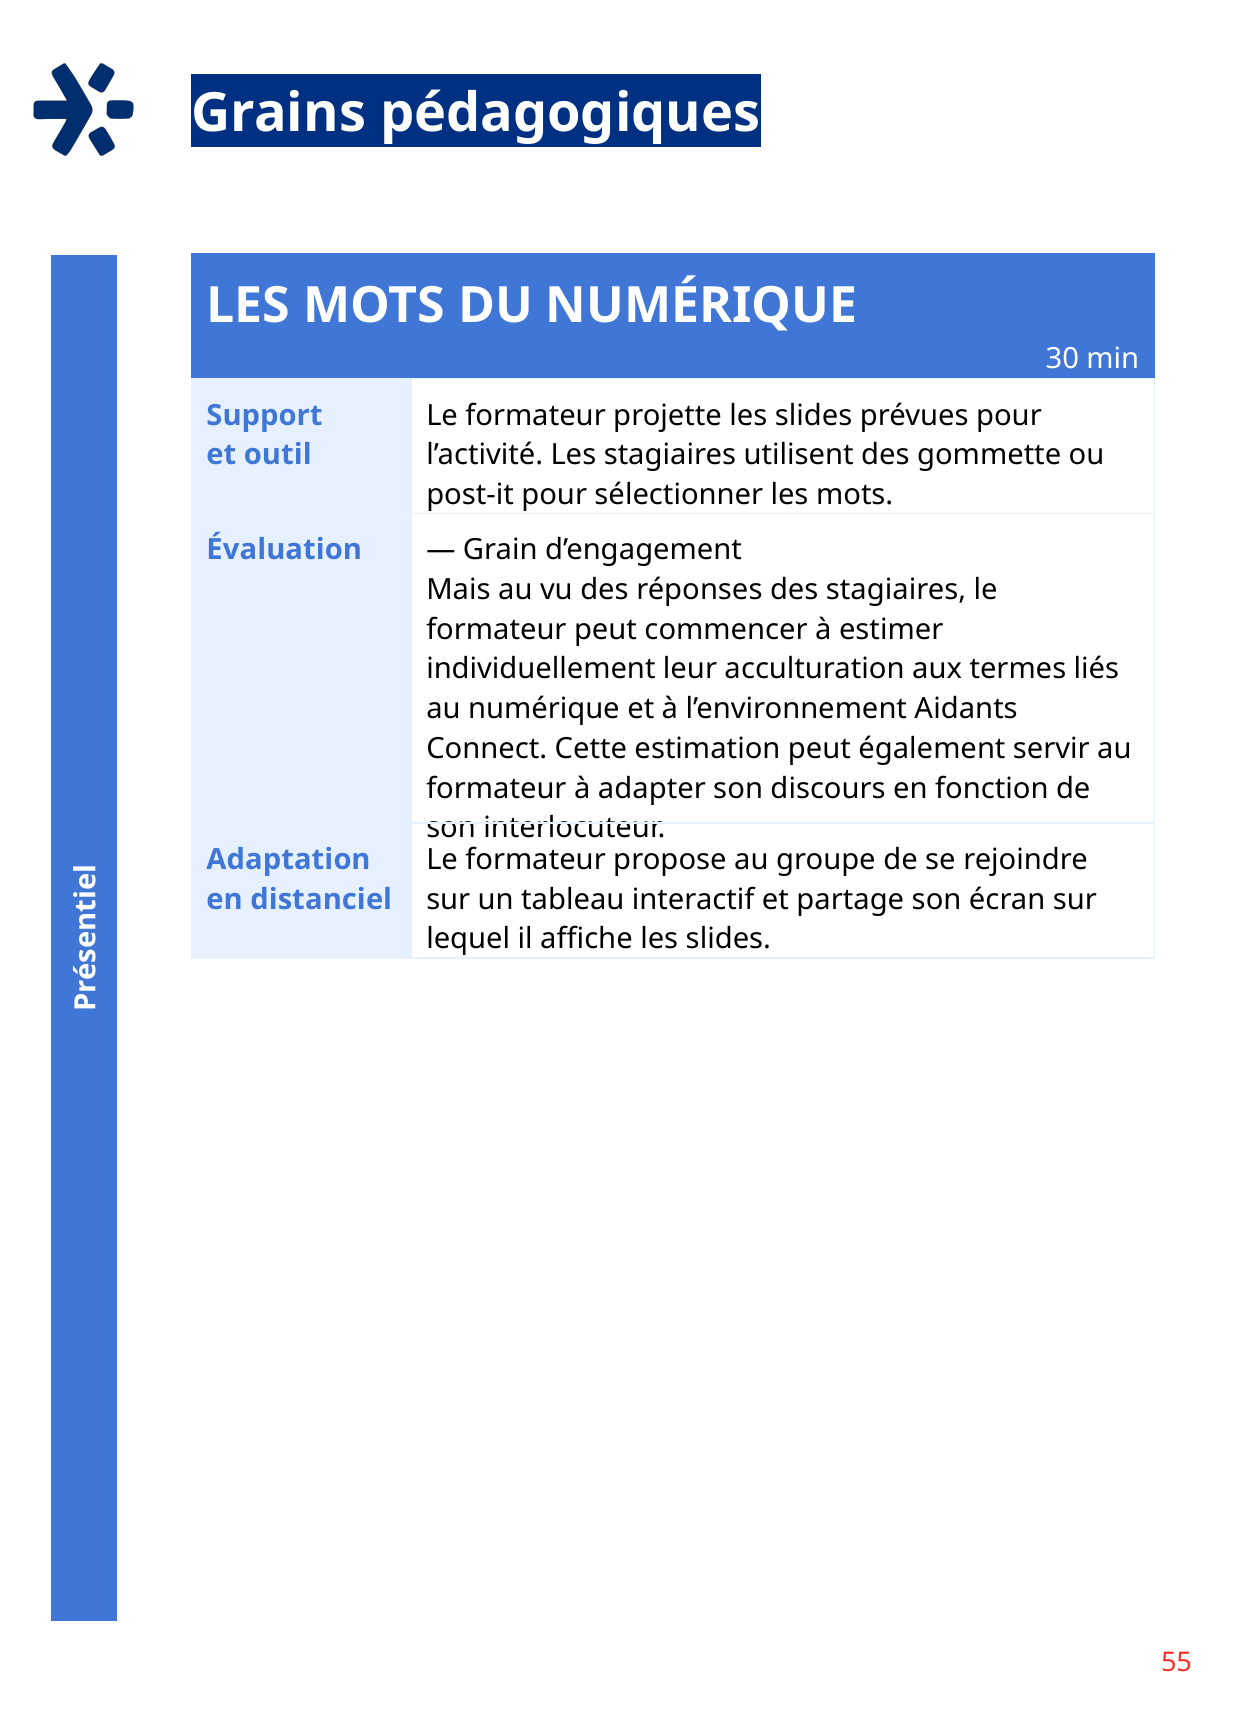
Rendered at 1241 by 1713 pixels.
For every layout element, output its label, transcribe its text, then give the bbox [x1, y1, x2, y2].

table_header LES MOTS DU NUMÉRIQUE 30 min [192, 254, 1154, 378]
text_box Grains pédagogiques [185, 71, 962, 148]
table_cell Le formateur projette les slides prévues pour l’activité. Les stagiaires utilisent des gommette ou post-it pour sélectionner les mots. [412, 379, 1154, 513]
table_cell Adaptation en distanciel [192, 824, 411, 957]
text_box Présentiel [49, 253, 118, 1622]
table_cell Support et outil [192, 379, 411, 513]
table_cell Le formateur propose au groupe de se rejoindre sur un tableau interactif et partage son écran sur lequel il affiche les slides. [412, 824, 1154, 957]
picture [32, 61, 135, 157]
slide_number ‹#› [1136, 1621, 1211, 1705]
table_cell — Grain d’engagement Mais au vu des réponses des stagiaires, le formateur peut commencer à estimer individuellement leur acculturation aux termes liés au numérique et à l’environnement Aidants Connect. Cette estimation peut également servir au formateur à adapter son discours en fonction de son interlocuteur. [412, 514, 1154, 822]
table_cell Évaluation [192, 514, 411, 822]
